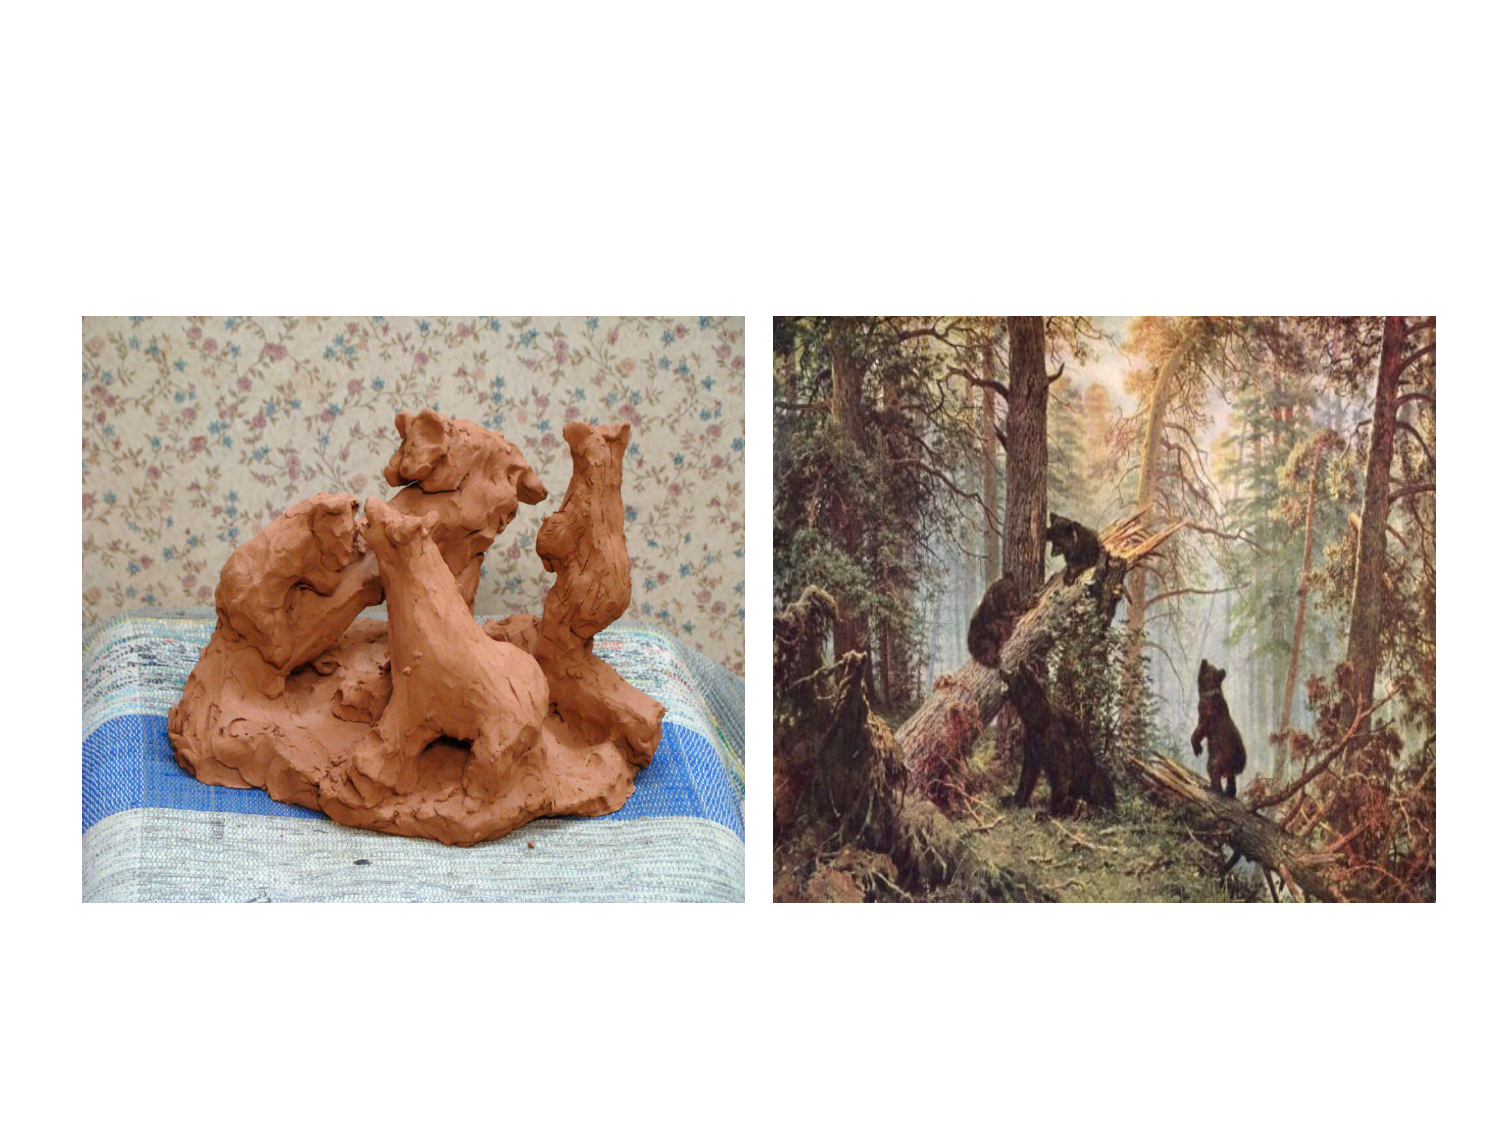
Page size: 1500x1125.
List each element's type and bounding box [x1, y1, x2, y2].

list [81, 316, 745, 903]
list [773, 316, 1437, 903]
